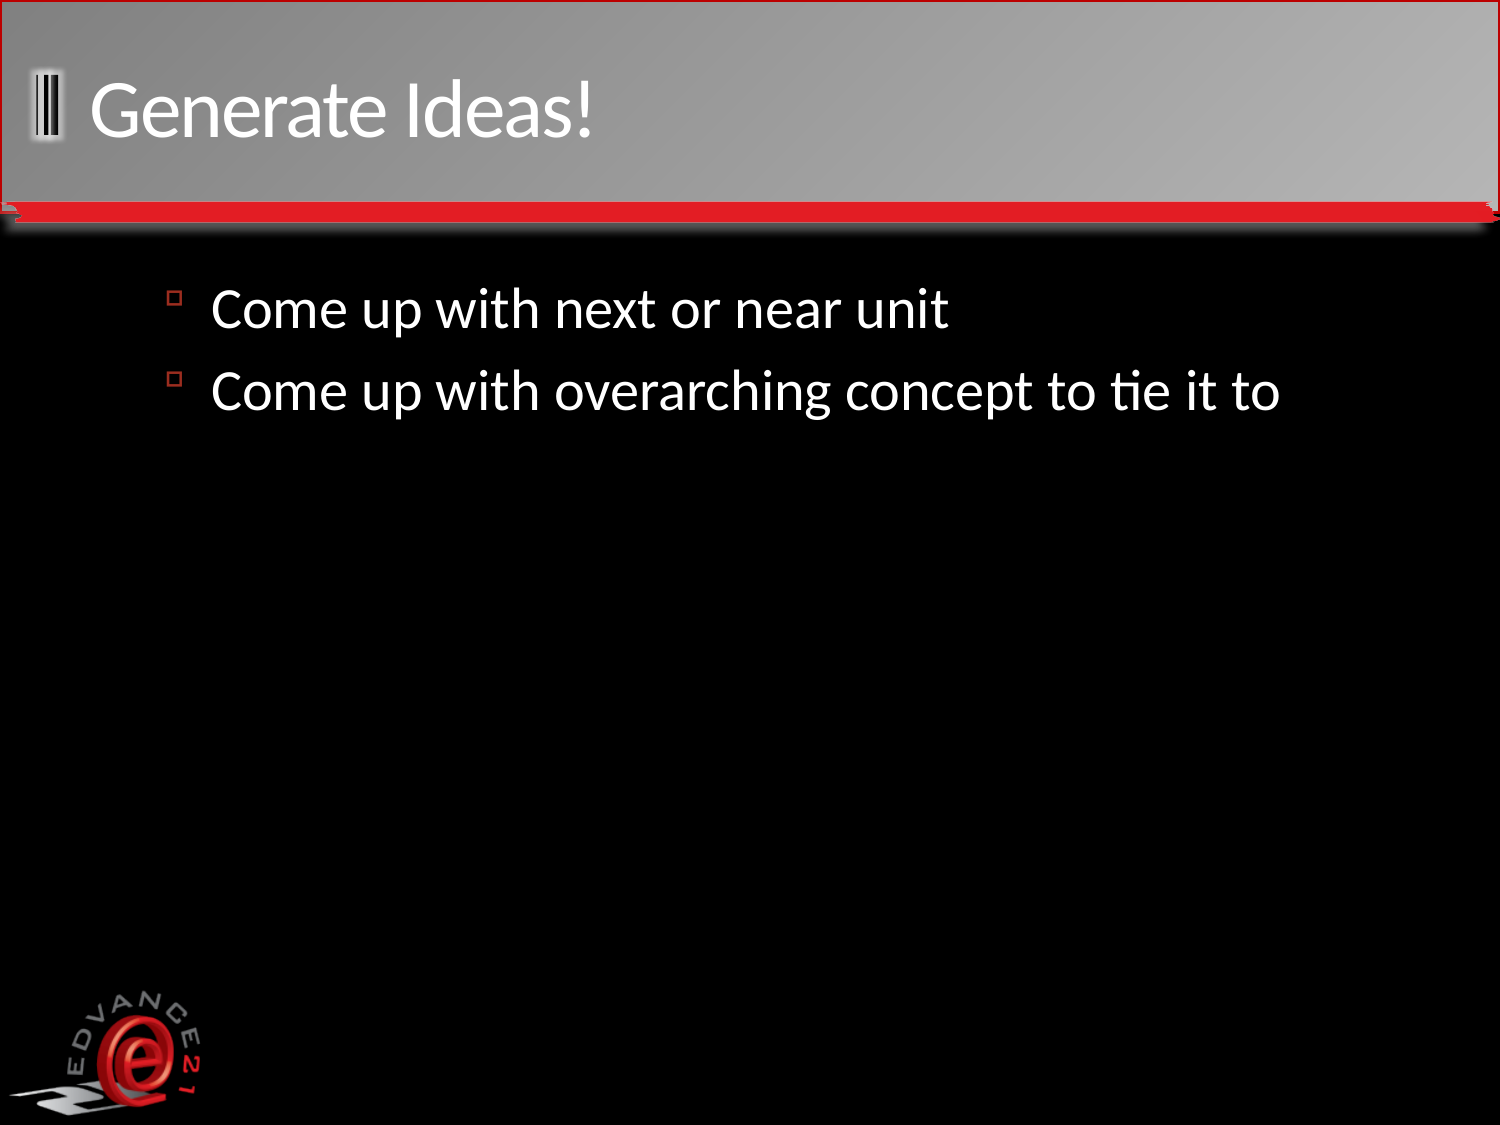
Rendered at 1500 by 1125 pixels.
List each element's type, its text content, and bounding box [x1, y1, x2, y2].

picture [0, 199, 1500, 225]
picture [0, 983, 225, 1125]
list Come up with next or near unit Come up with overarching concept to tie it to [75, 262, 1425, 1043]
title Generate Ideas! [75, 46, 1425, 188]
